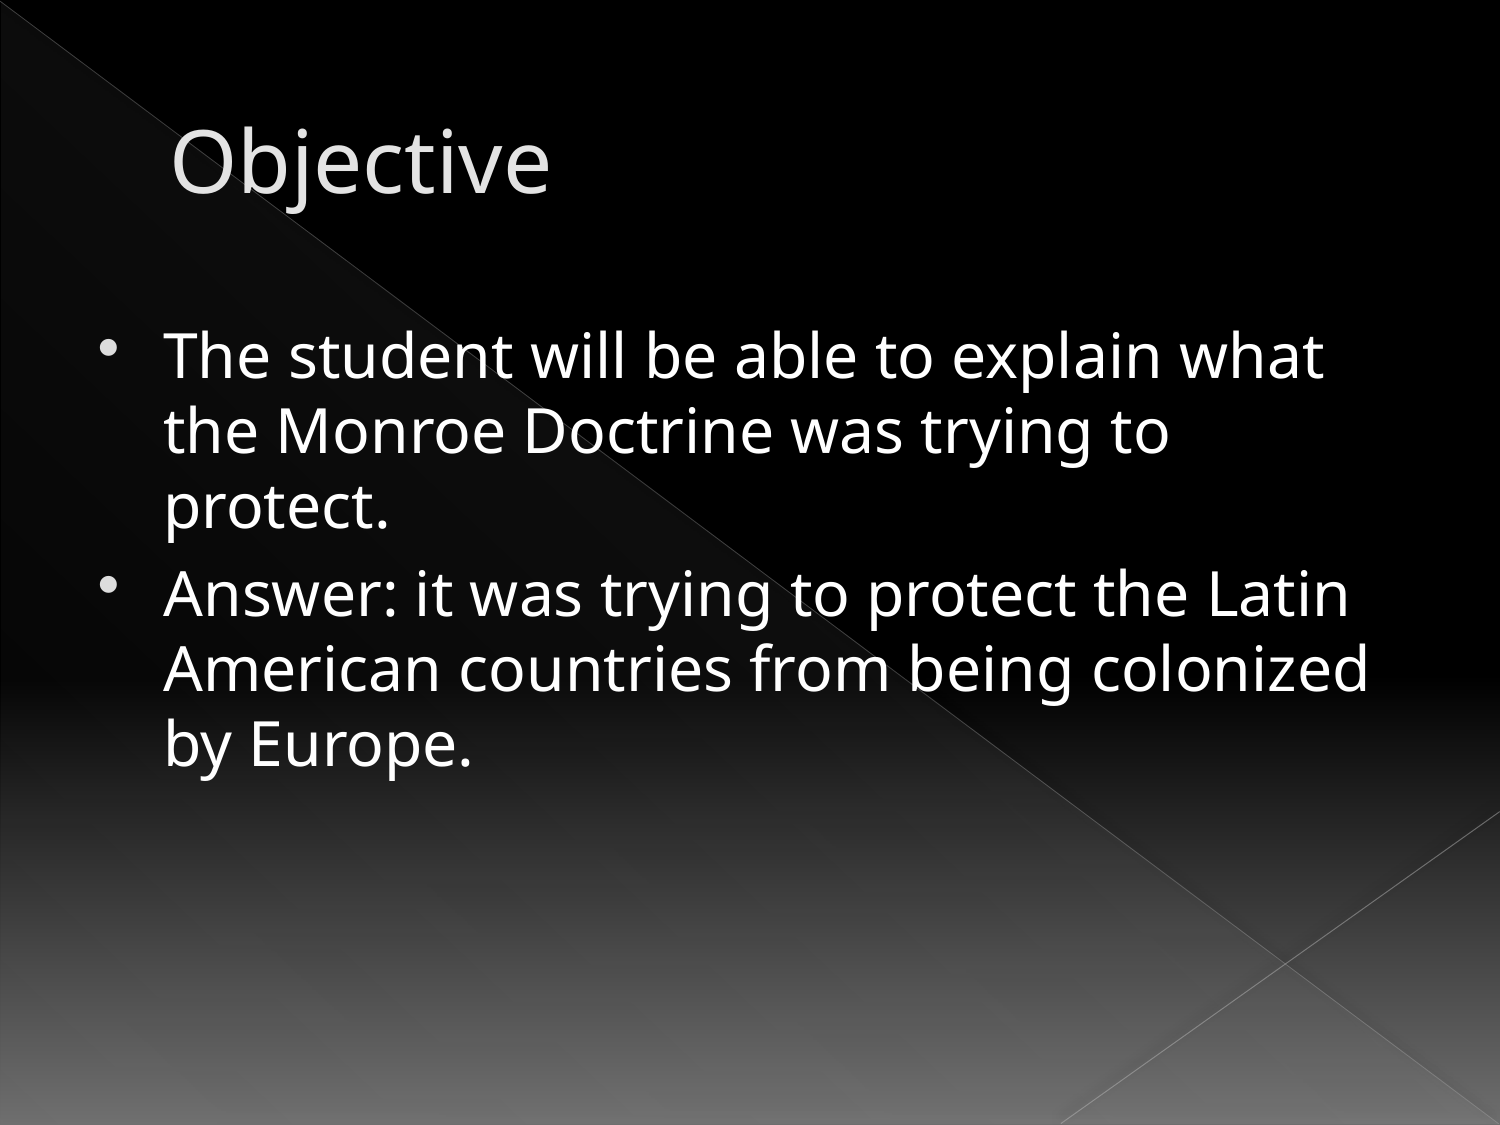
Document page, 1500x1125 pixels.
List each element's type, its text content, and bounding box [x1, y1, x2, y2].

list The student will be able to explain what the Monroe Doctrine was trying to protect. Answer: it was trying to protect the Latin American countries from being colonized by Europe. [75, 308, 1425, 1059]
title Objective [75, 43, 1425, 274]
